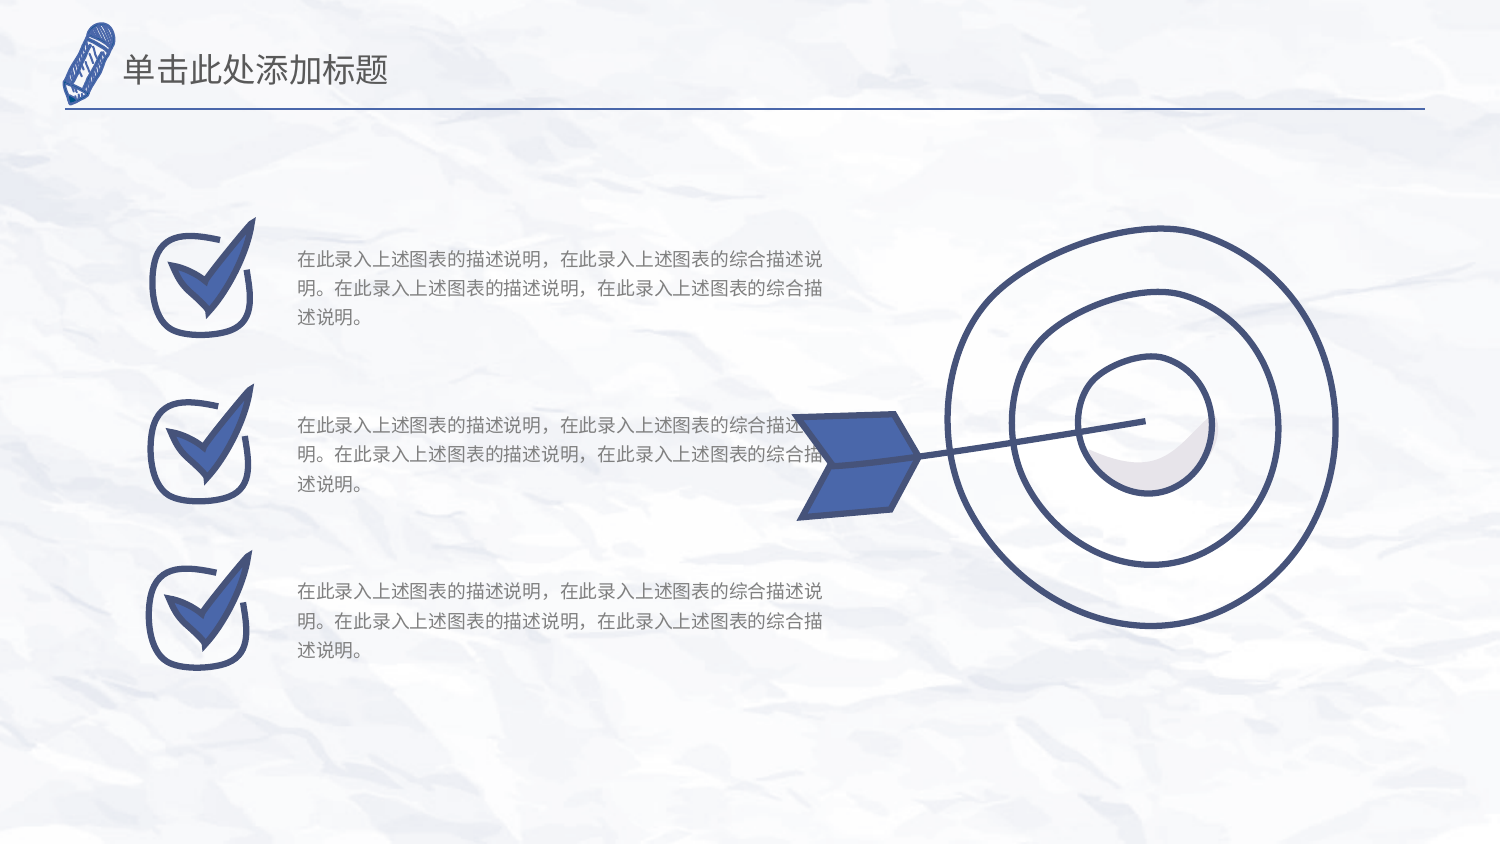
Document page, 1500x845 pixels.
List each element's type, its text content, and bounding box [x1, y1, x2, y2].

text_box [945, 227, 1343, 620]
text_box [148, 555, 249, 669]
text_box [809, 305, 1087, 593]
text_box 在此录入上述图表的描述说明，在此录入上述图表的综合描述说明。在此录入上述图表的描述说明，在此录入上述图表的综合描述说明。 [292, 568, 836, 696]
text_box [150, 389, 251, 502]
text_box 在此录入上述图表的描述说明，在此录入上述图表的综合描述说明。在此录入上述图表的描述说明，在此录入上述图表的综合描述说明。 [292, 402, 804, 529]
text_box 在此录入上述图表的描述说明，在此录入上述图表的综合描述说明。在此录入上述图表的描述说明，在此录入上述图表的综合描述说明。 [292, 236, 836, 363]
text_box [152, 223, 252, 336]
